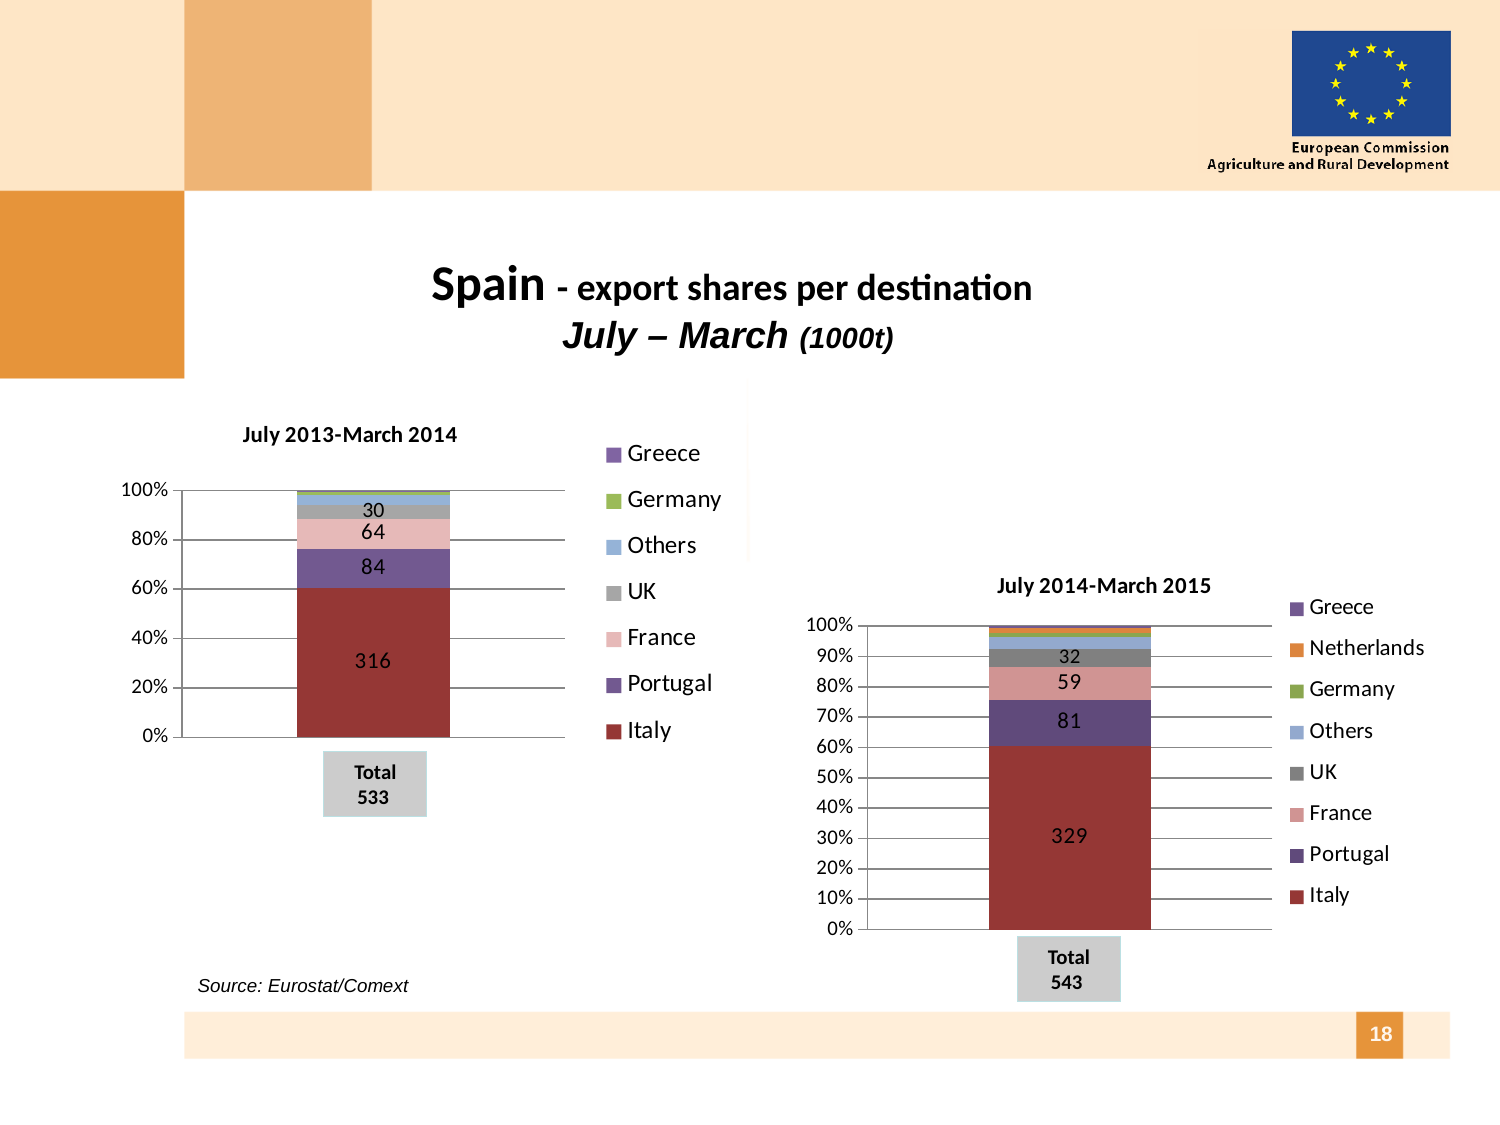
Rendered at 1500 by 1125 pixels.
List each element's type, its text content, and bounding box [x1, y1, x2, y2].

chart [88, 385, 757, 788]
text_box Total 543 [1017, 955, 1121, 1002]
text_box Total 533 [323, 795, 427, 817]
chart [792, 554, 1449, 948]
picture [0, 0, 1500, 1125]
text_box Spain - export shares per destination July – March (1000t) [395, 243, 1069, 364]
slide_number 18 [1340, 1013, 1423, 1061]
text_box Source: Eurostat/Comext [183, 966, 671, 1002]
